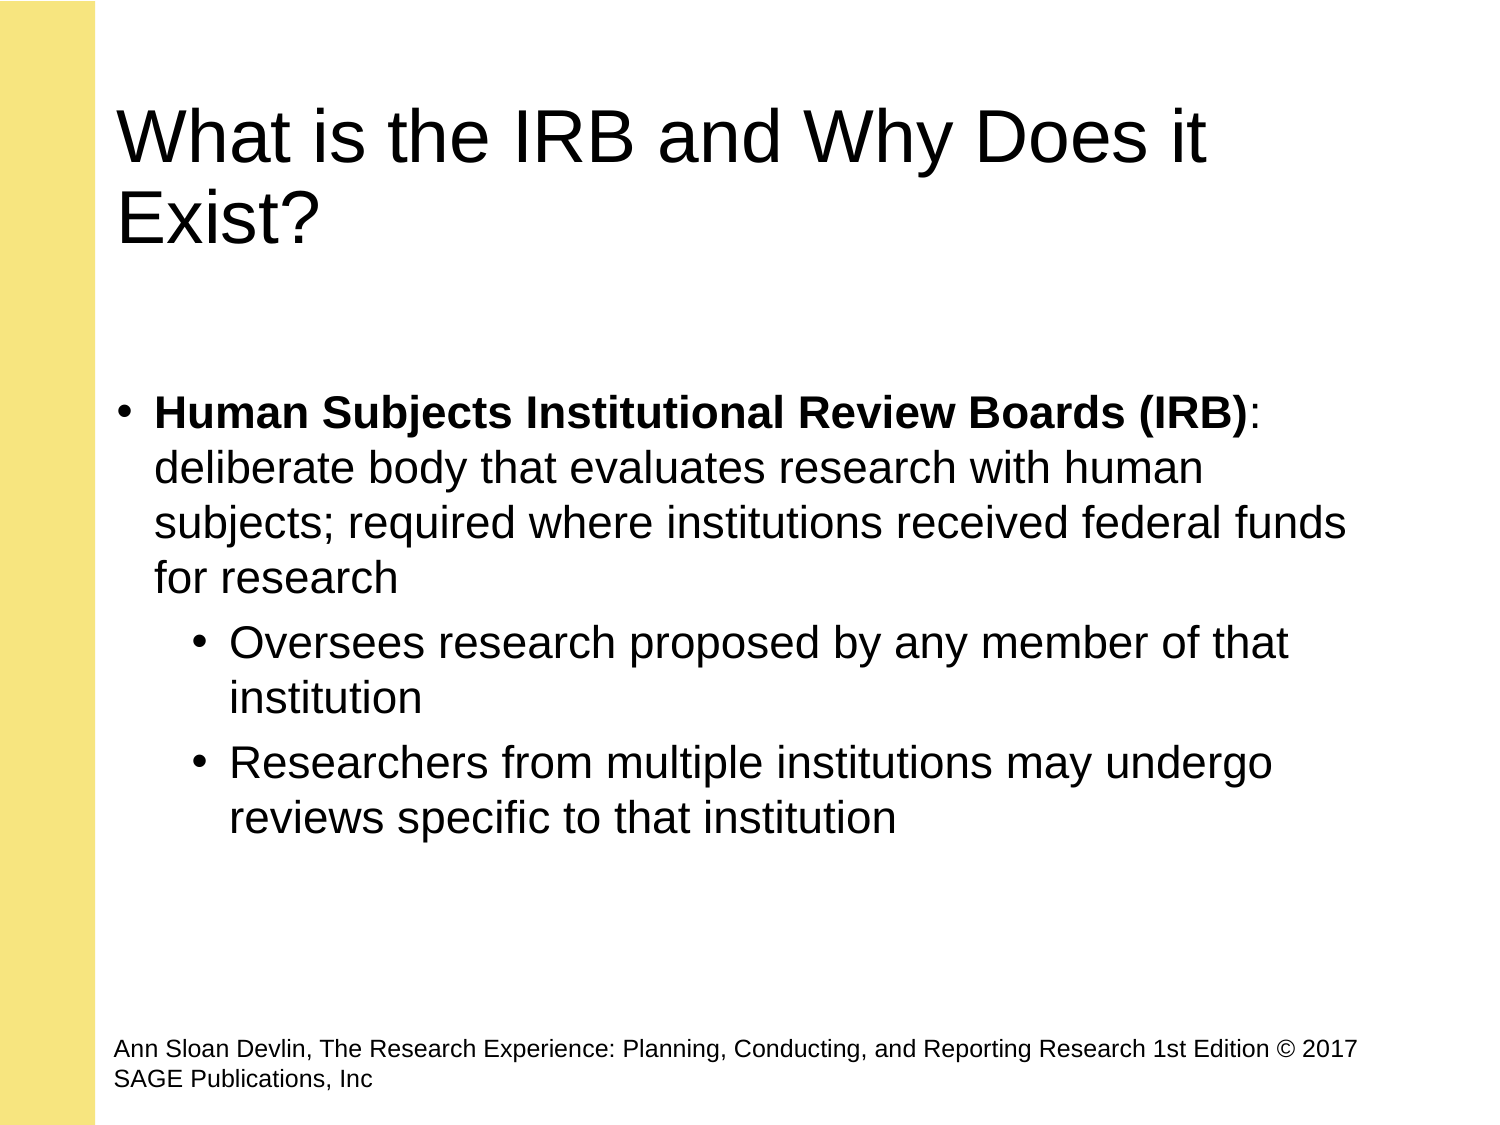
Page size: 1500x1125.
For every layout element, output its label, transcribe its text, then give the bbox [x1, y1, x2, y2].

title What is the IRB and Why Does it Exist? [101, 97, 1380, 260]
picture [0, 1, 96, 1125]
list Human Subjects Institutional Review Boards (IRB): deliberate body that evaluates research with human subjects; required where institutions received federal funds for research Oversees research proposed by any member of that institution Researchers from multiple institutions may undergo reviews specific to that institution [101, 375, 1396, 884]
